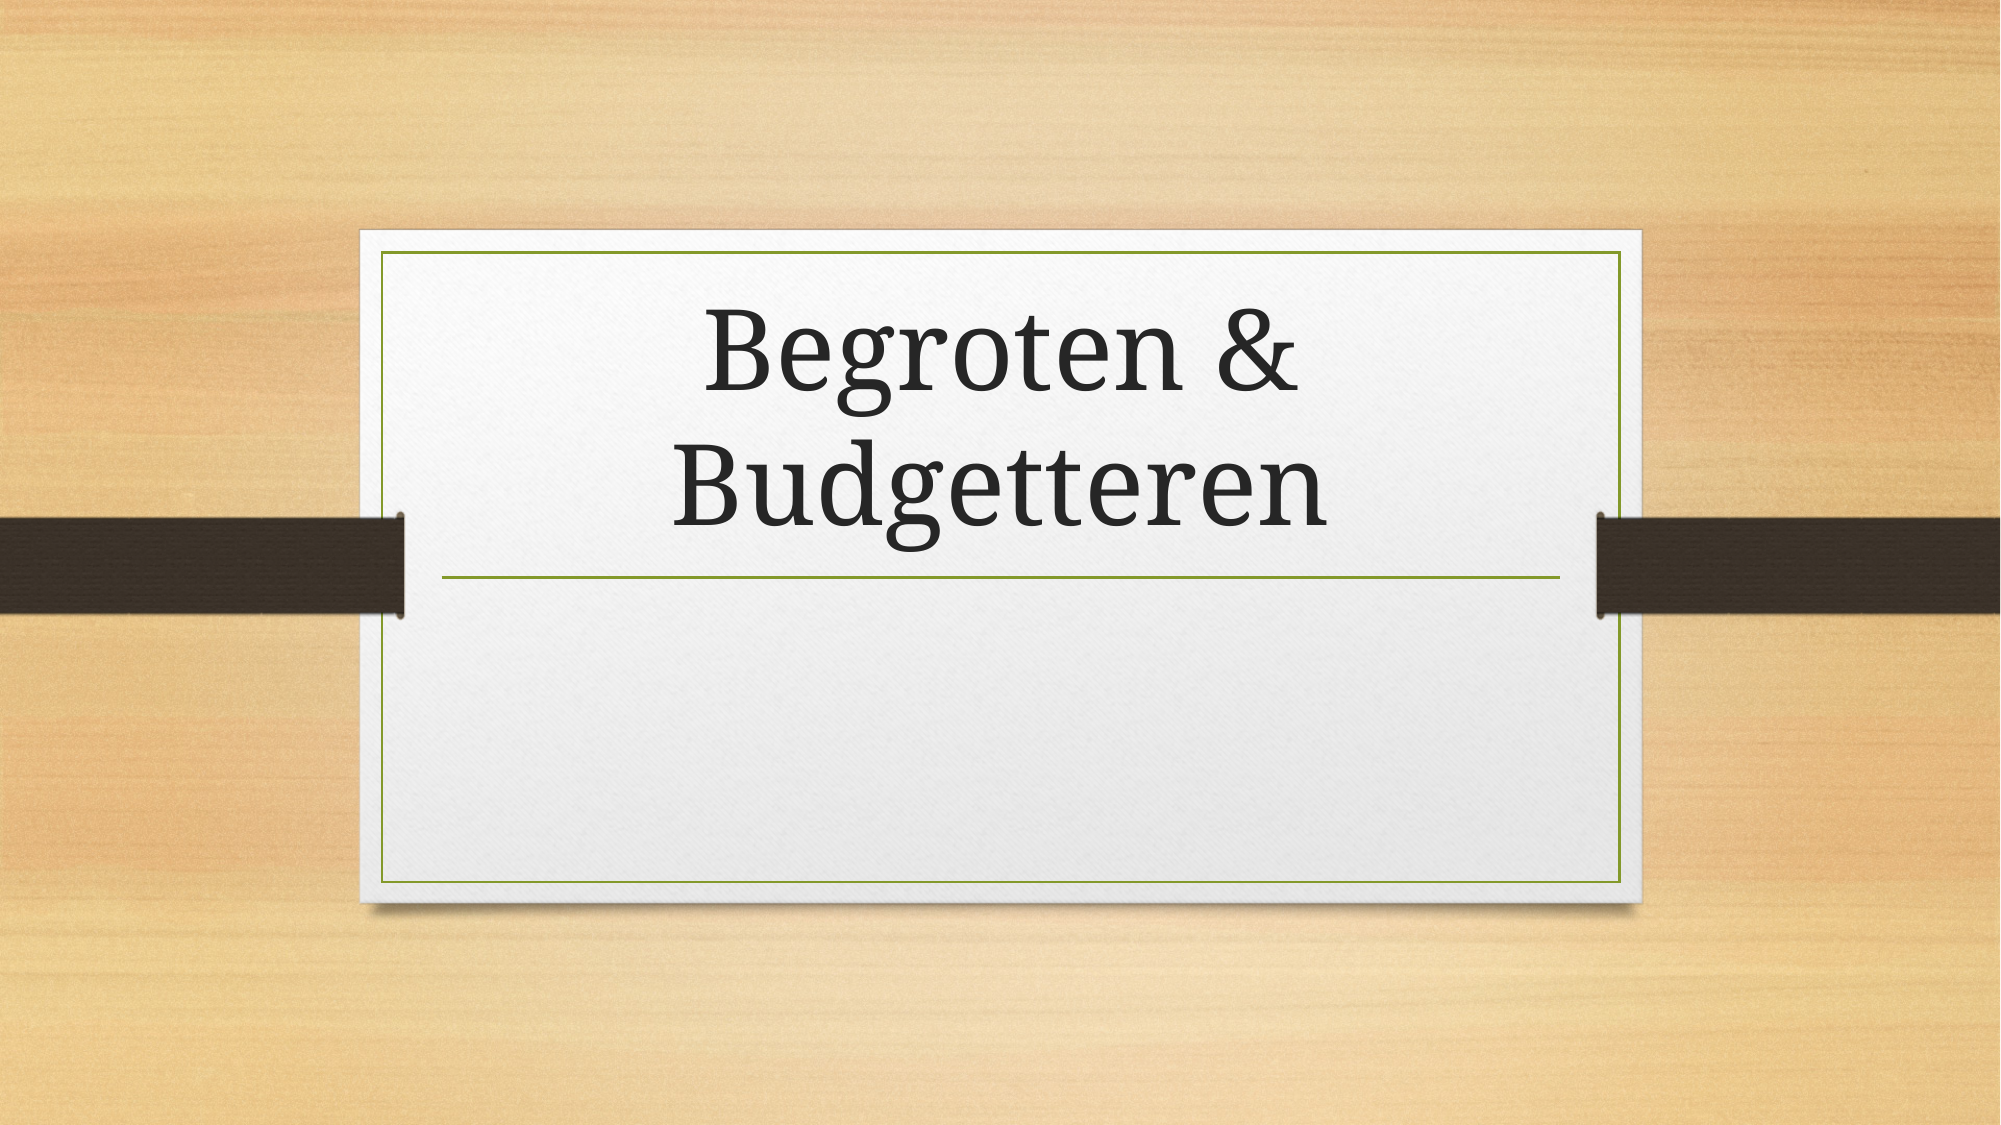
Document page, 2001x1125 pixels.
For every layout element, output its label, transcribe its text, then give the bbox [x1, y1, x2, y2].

picture [0, 0, 2001, 1125]
title Begroten & Budgetteren [441, 306, 1560, 556]
